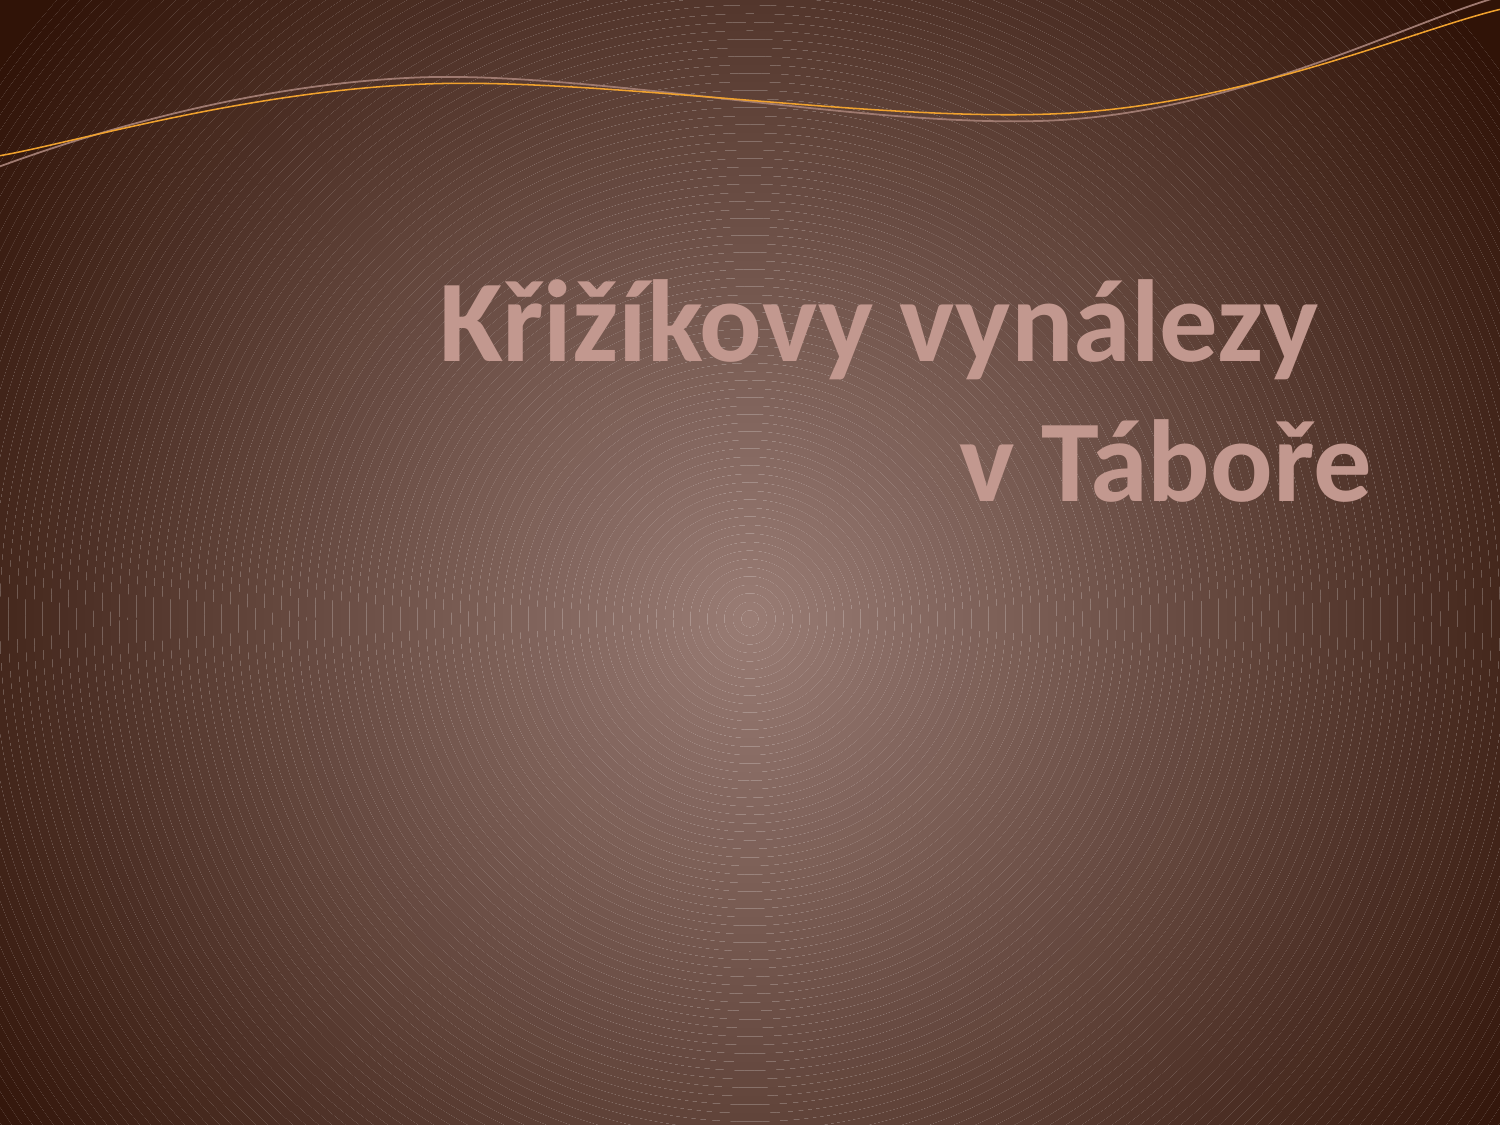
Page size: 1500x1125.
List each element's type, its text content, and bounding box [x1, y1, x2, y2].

title Křižíkovy vynálezy v Táboře [87, 224, 1376, 526]
